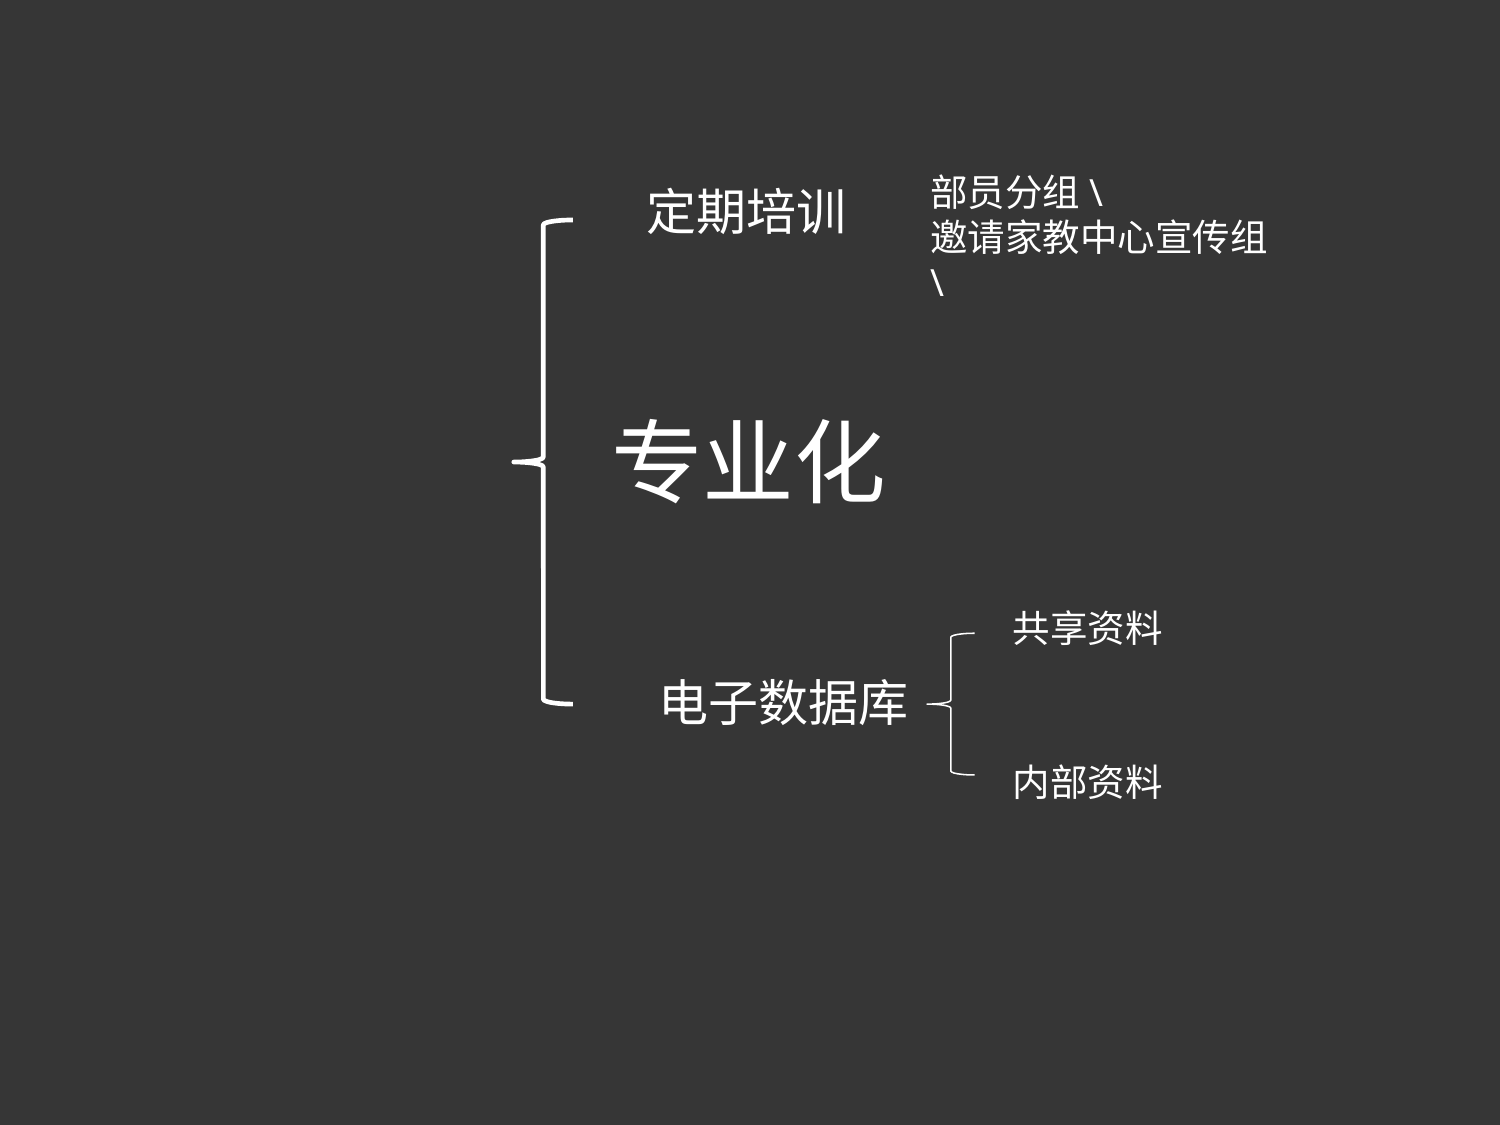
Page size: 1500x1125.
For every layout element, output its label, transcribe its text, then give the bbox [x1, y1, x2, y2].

text_box 内部资料 [998, 751, 1187, 812]
text_box 电子数据库 [643, 664, 927, 739]
text_box 共享资料 [998, 597, 1211, 658]
text_box 部员分组\ 邀请家教中心宣传组\ [915, 161, 1306, 311]
text_box [926, 632, 975, 776]
text_box 专业化 [596, 397, 904, 522]
text_box [513, 219, 573, 705]
text_box 定期培训 [631, 172, 892, 248]
